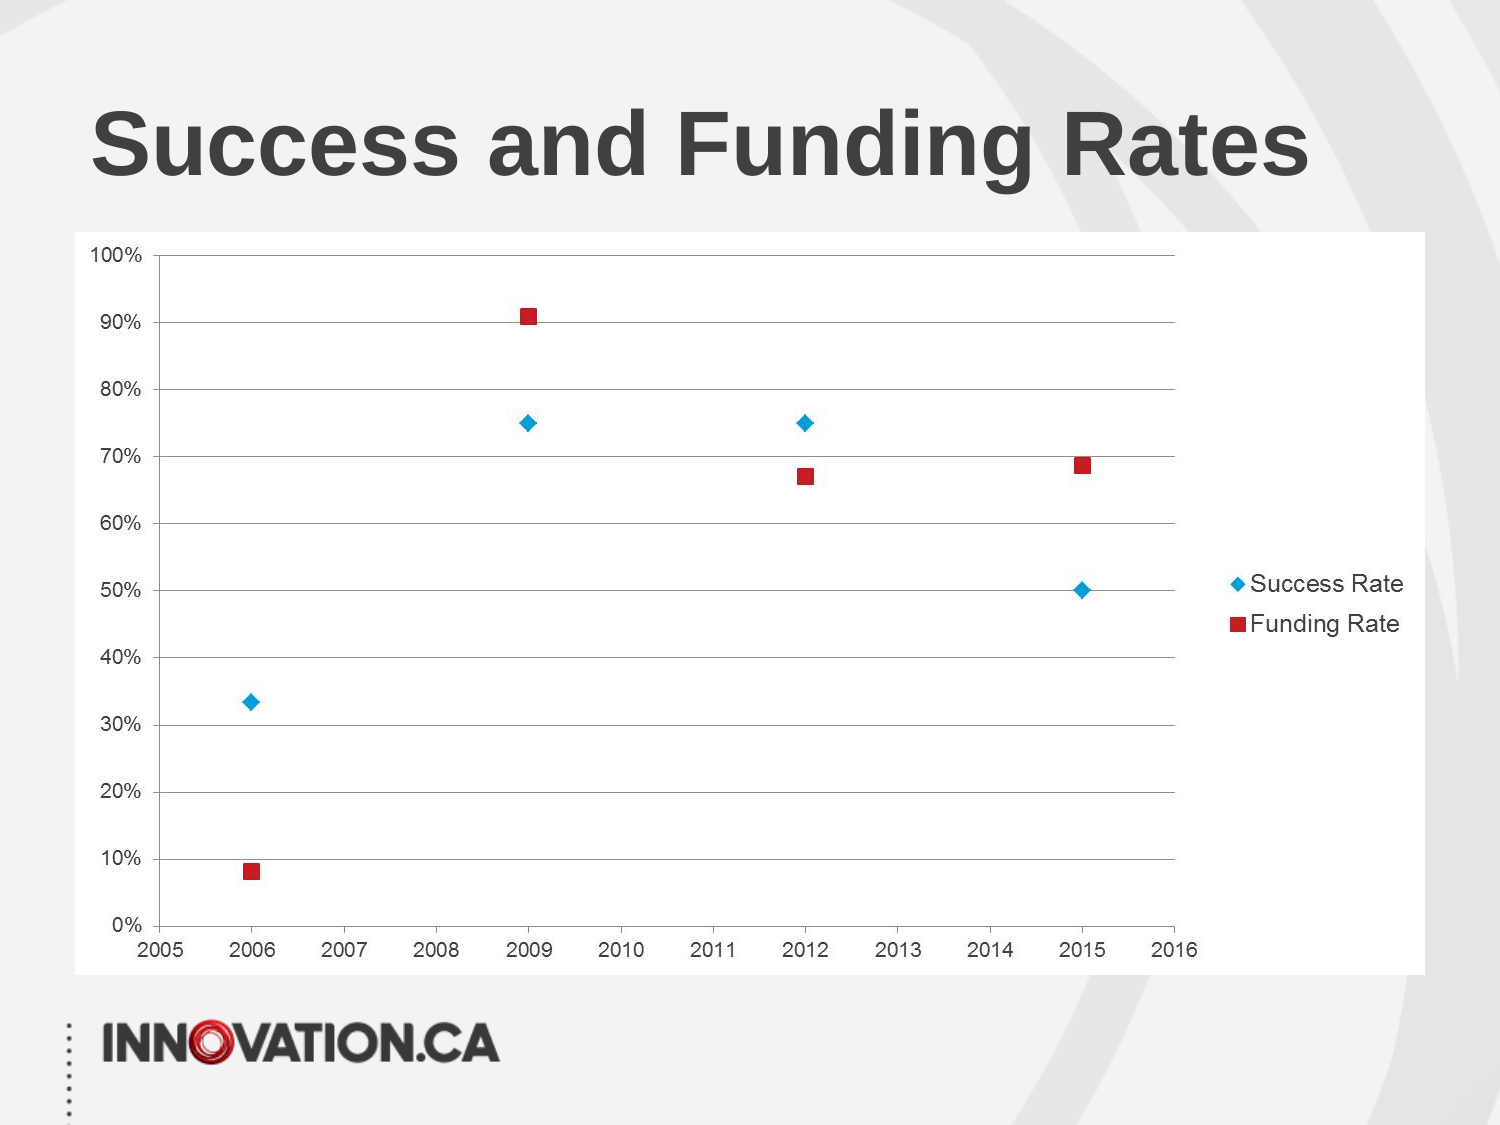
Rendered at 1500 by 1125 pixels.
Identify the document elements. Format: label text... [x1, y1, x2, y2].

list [75, 232, 1425, 976]
title Success and Funding Rates [75, 45, 1425, 231]
picture [0, 0, 1500, 1125]
